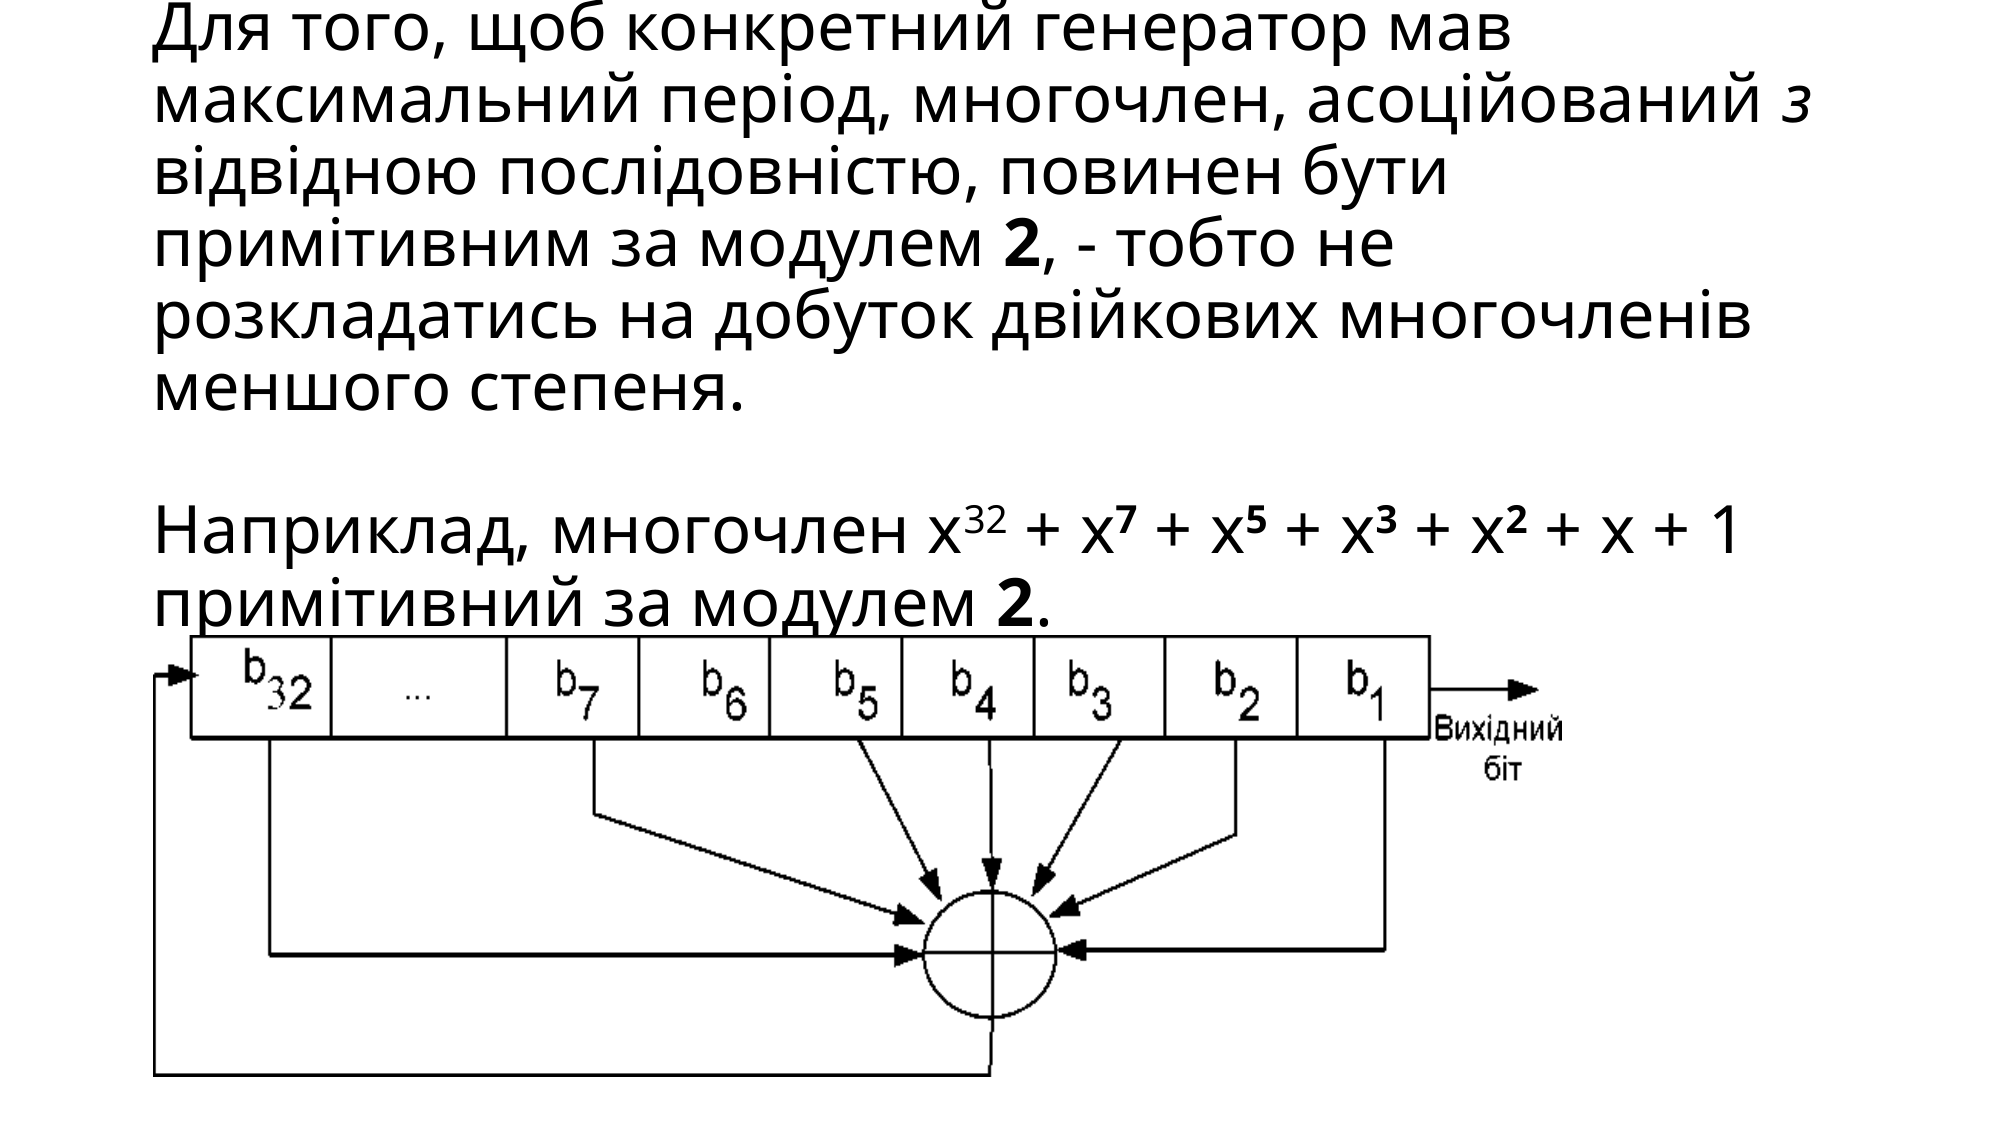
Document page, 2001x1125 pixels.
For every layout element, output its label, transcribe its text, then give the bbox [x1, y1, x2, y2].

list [153, 635, 1562, 1077]
title Для того, щоб конкретний генератор мав максимальний період, многочлен, асоційований з відвідною послідовністю, повинен бути примітивним за модулем 2, - тобто не розкладатись на добуток двійкових многочленів меншого степеня. Наприклад, многочлен х32 + х7 + х5 + х3 + х2 + х + 1 примітивний за модулем 2. [137, 59, 1863, 574]
